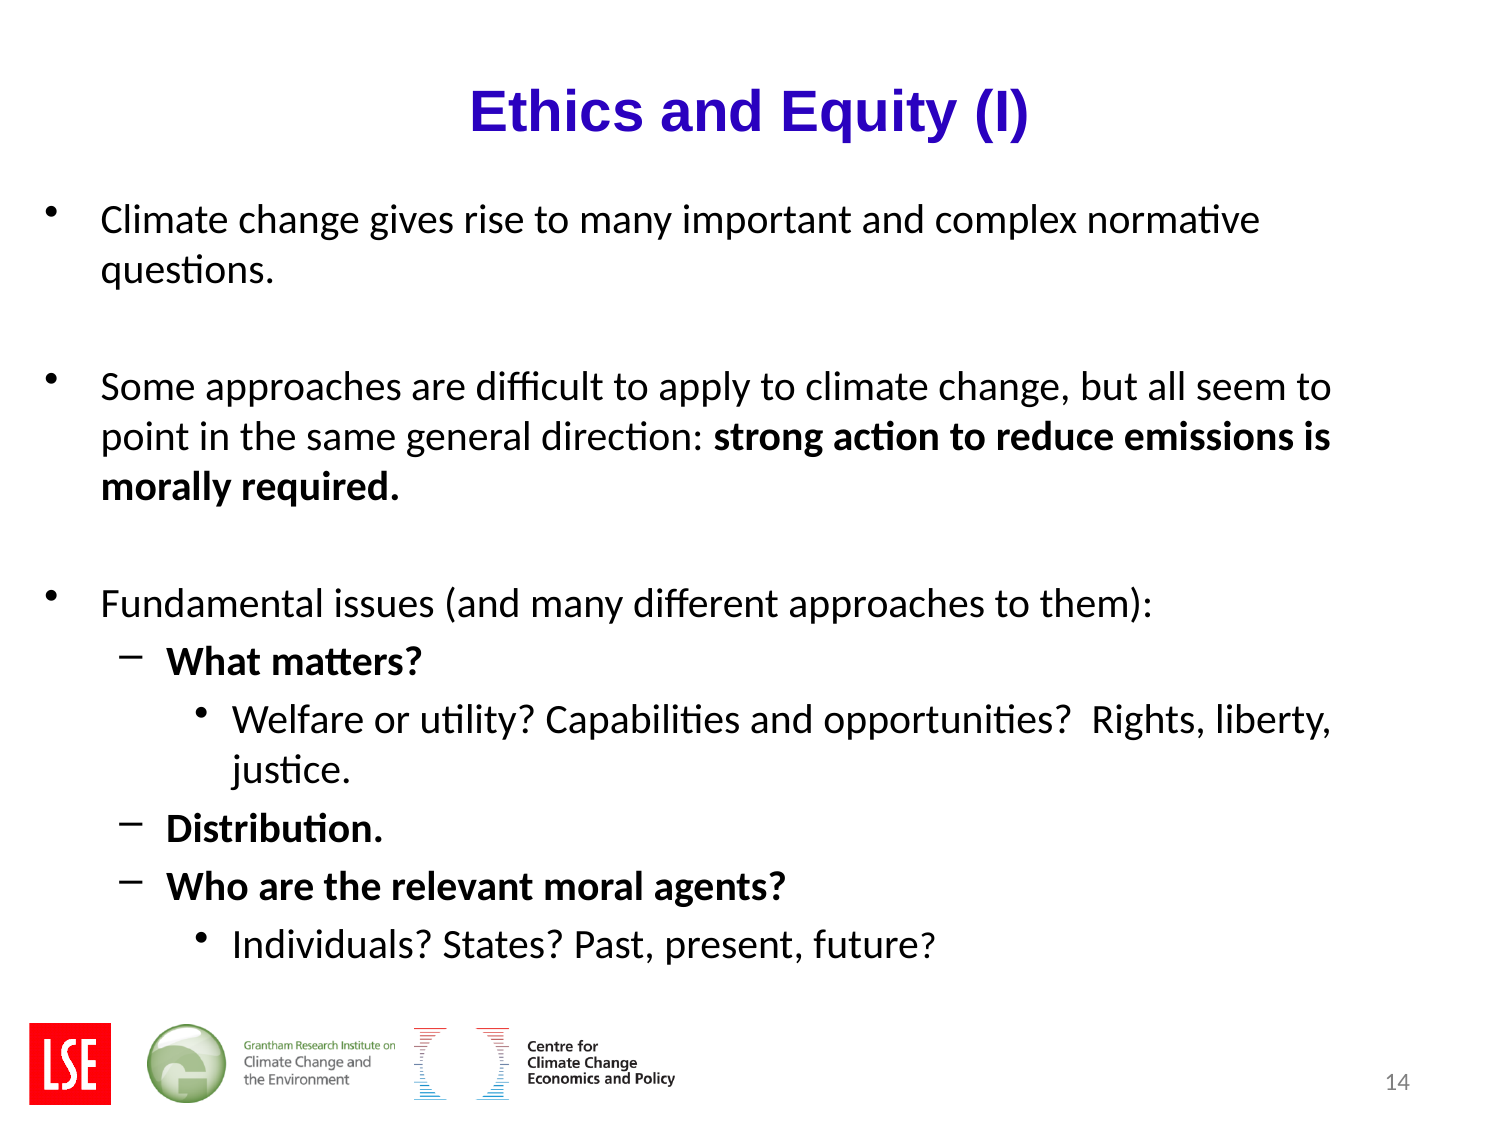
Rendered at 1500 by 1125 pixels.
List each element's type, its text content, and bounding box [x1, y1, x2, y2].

picture [147, 1024, 395, 1103]
list Climate change gives rise to many important and complex normative questions. Some approaches are difficult to apply to climate change, but all seem to point in the same general direction: strong action to reduce emissions is morally required. Fundamental issues (and many different approaches to them): What matters? Welfare or utility? Capabilities and opportunities? Rights, liberty, justice. Distribution. Who are the relevant moral agents? Individuals? States? Past, present, future? [29, 184, 1425, 1005]
picture [414, 1028, 675, 1100]
title Ethics and Equity (I) [75, 66, 1425, 149]
